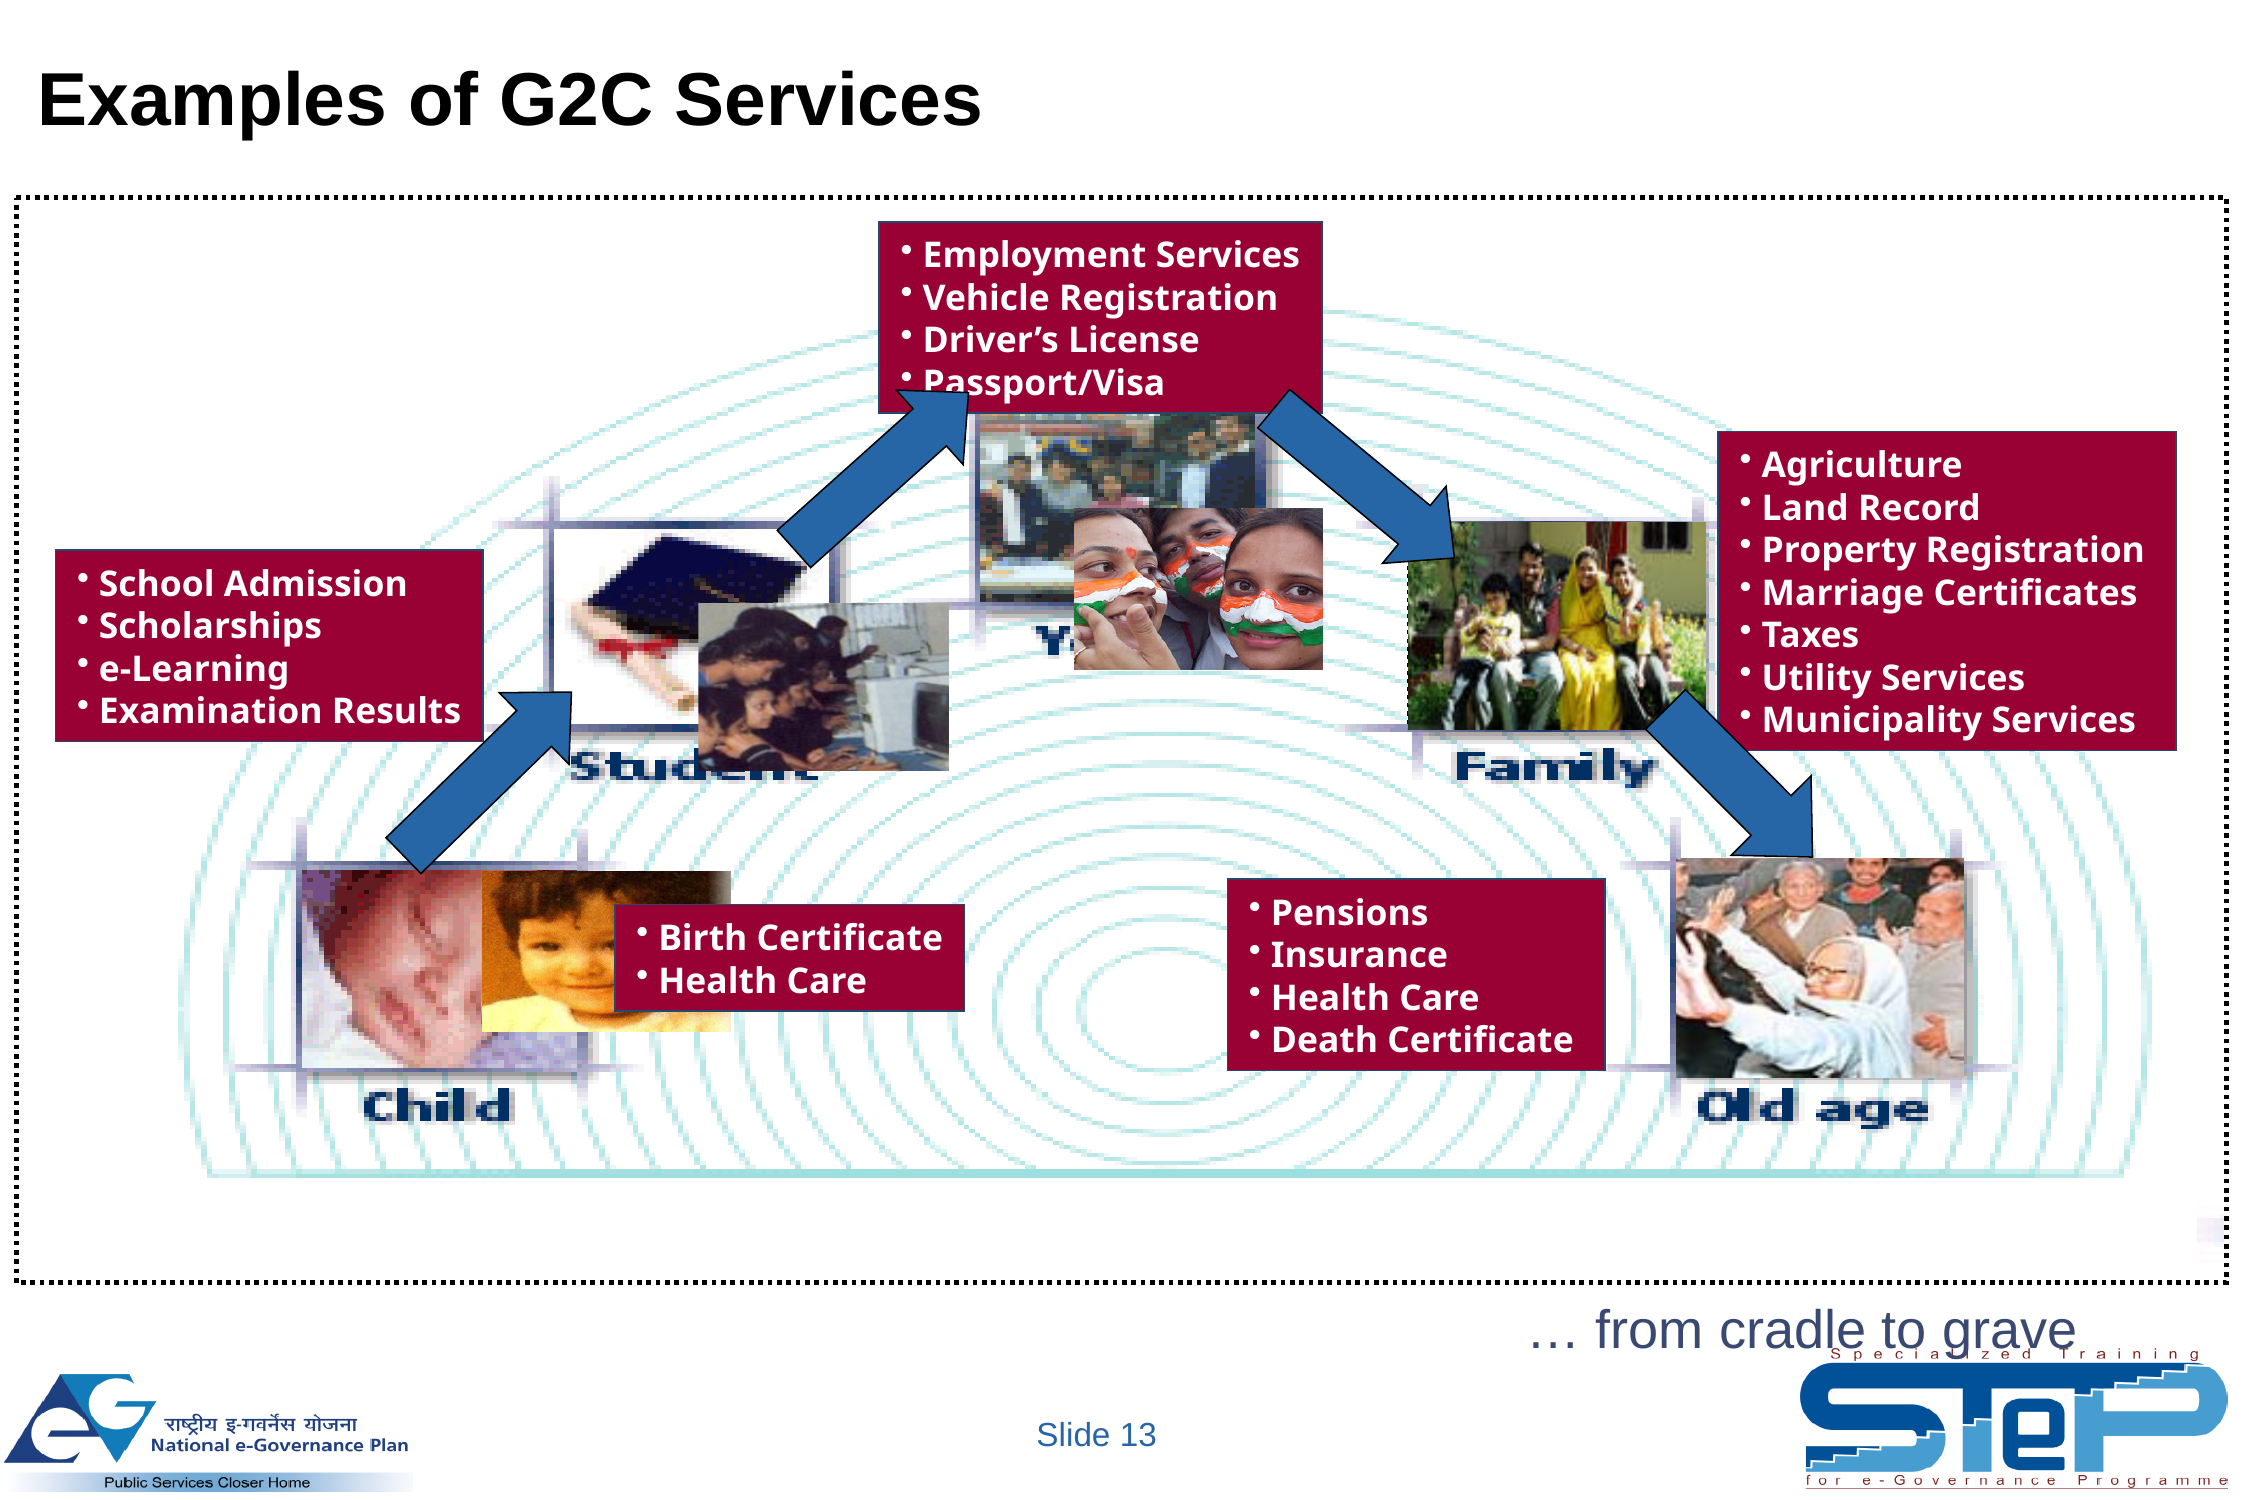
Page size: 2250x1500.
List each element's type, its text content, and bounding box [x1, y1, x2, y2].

picture [18, 199, 2225, 1281]
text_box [1074, 508, 1323, 670]
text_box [1676, 858, 1964, 1078]
picture [1800, 1348, 2228, 1489]
title Examples of G2C Services [37, 50, 2205, 196]
text_box … from cradle to grave [1162, 1292, 2100, 1370]
picture [3, 1374, 413, 1492]
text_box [1408, 521, 1706, 730]
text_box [482, 871, 731, 1032]
